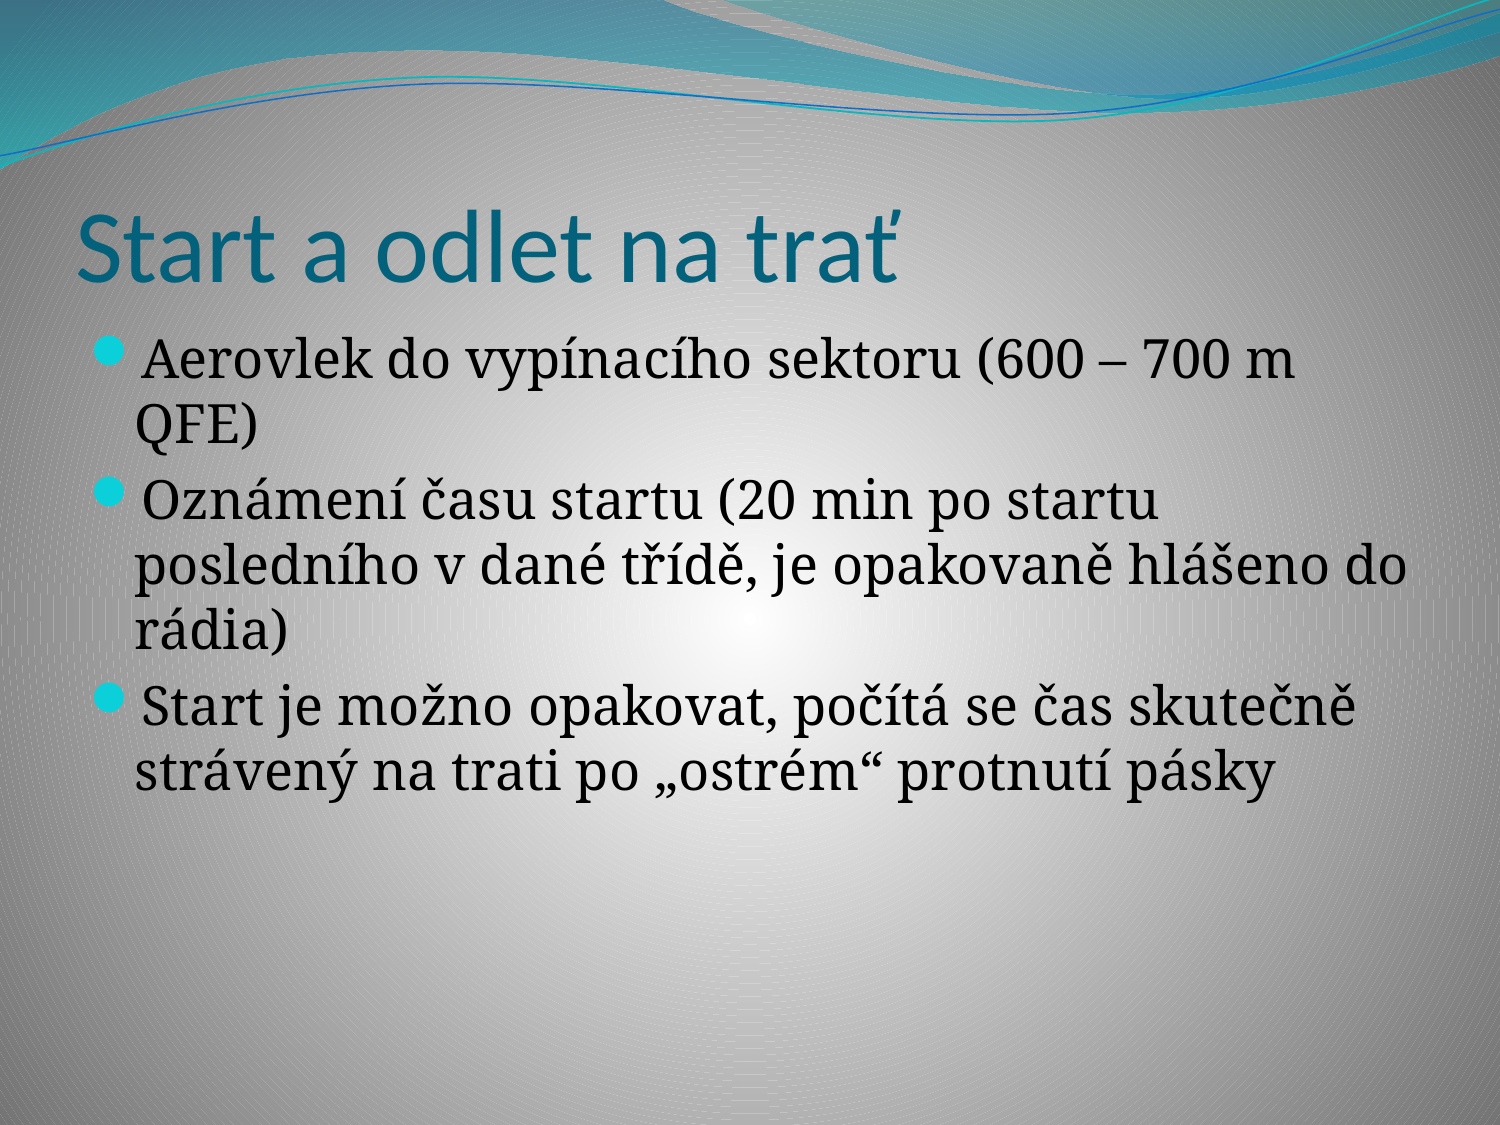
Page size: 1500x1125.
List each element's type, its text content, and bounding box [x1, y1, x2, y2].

title Start a odlet na trať [75, 115, 1425, 303]
list Aerovlek do vypínacího sektoru (600 – 700 m QFE) Oznámení času startu (20 min po startu posledního v dané třídě, je opakovaně hlášeno do rádia) Start je možno opakovat, počítá se čas skutečně strávený na trati po „ostrém“ protnutí pásky [75, 317, 1425, 1038]
